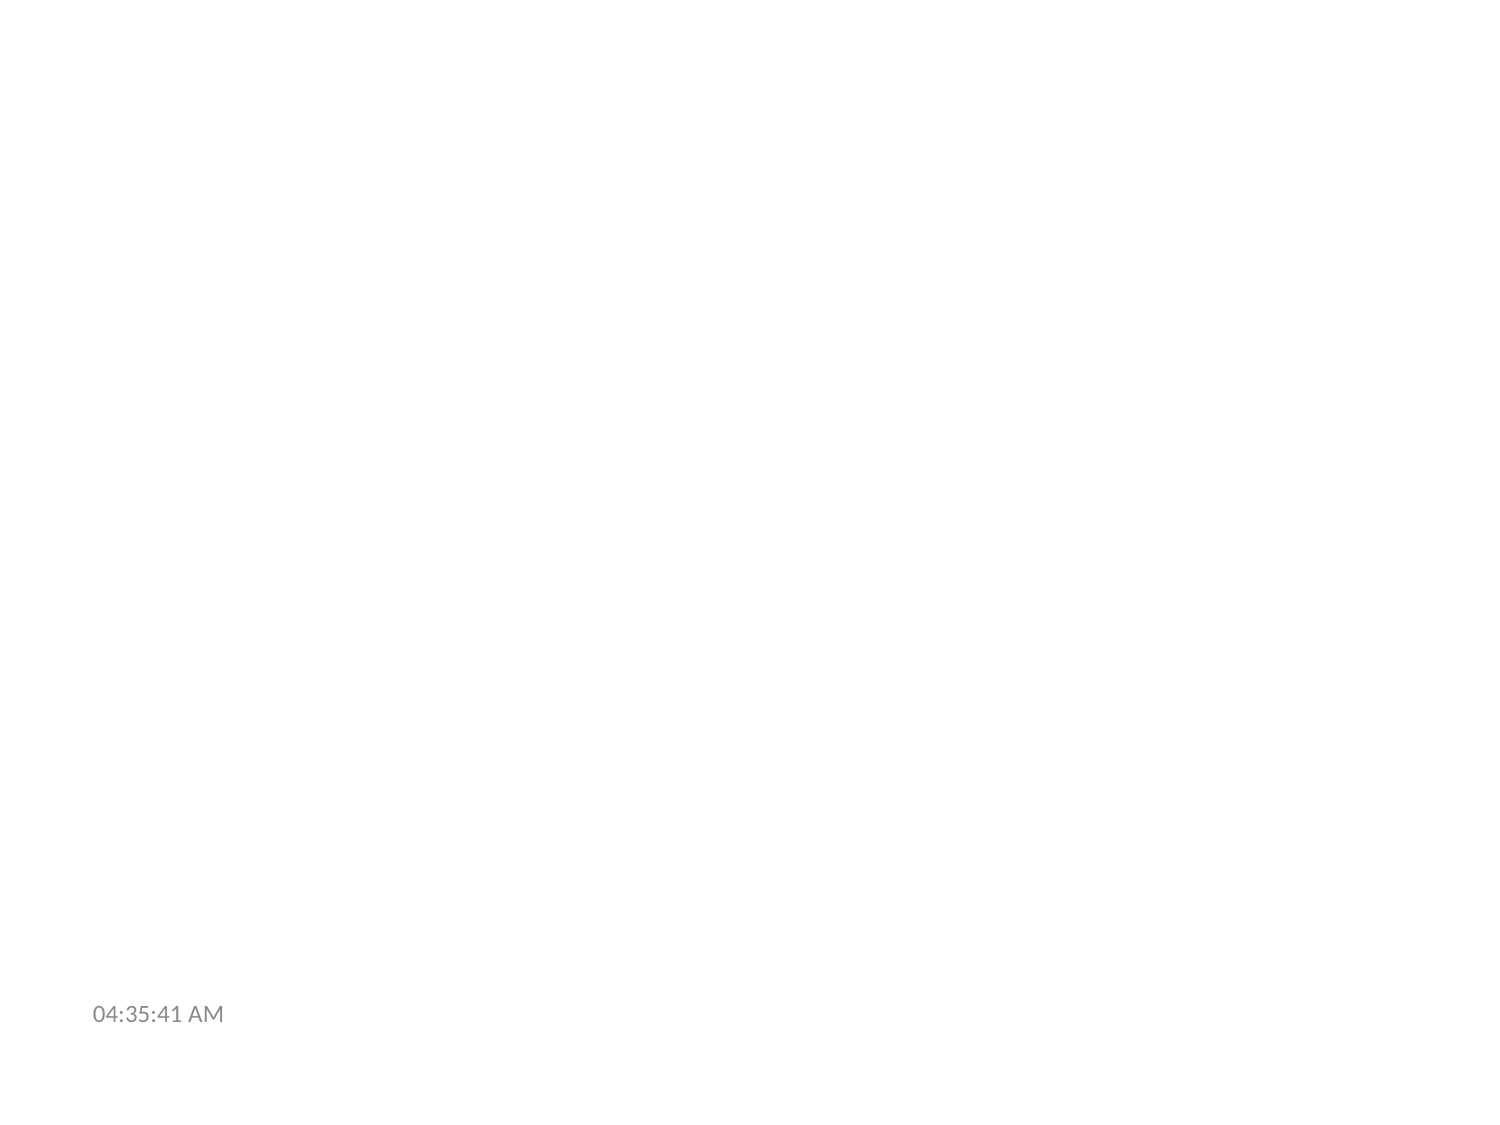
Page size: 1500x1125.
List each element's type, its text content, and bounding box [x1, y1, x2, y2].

text_box 3:35:09 PM [77, 982, 428, 1043]
